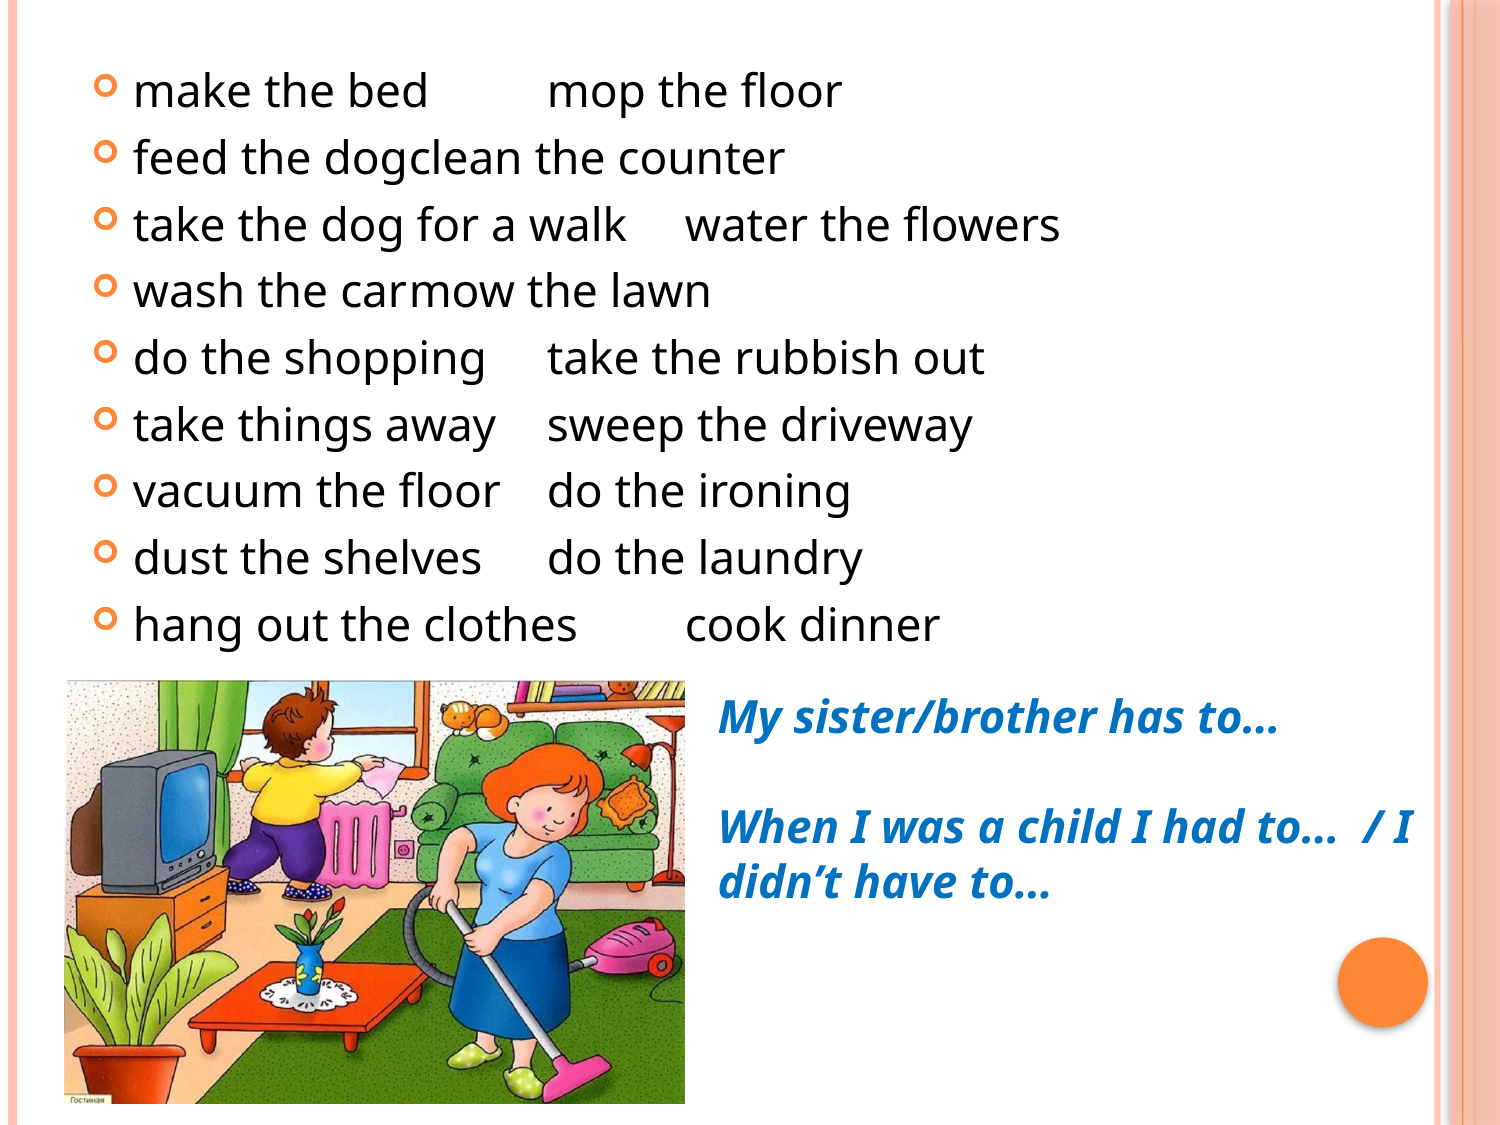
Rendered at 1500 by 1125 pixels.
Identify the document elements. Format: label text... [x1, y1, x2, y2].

list make the bed mop the floor feed the dog clean the counter take the dog for a walk water the flowers wash the car mow the lawn do the shopping take the rubbish out take things away sweep the driveway vacuum the floor do the ironing dust the shelves do the laundry hang out the clothes cook dinner [76, 54, 1378, 669]
picture [64, 680, 686, 1104]
text_box My sister/brother has to… When I was a child I had to… / I didn’t have to… [702, 680, 1436, 916]
